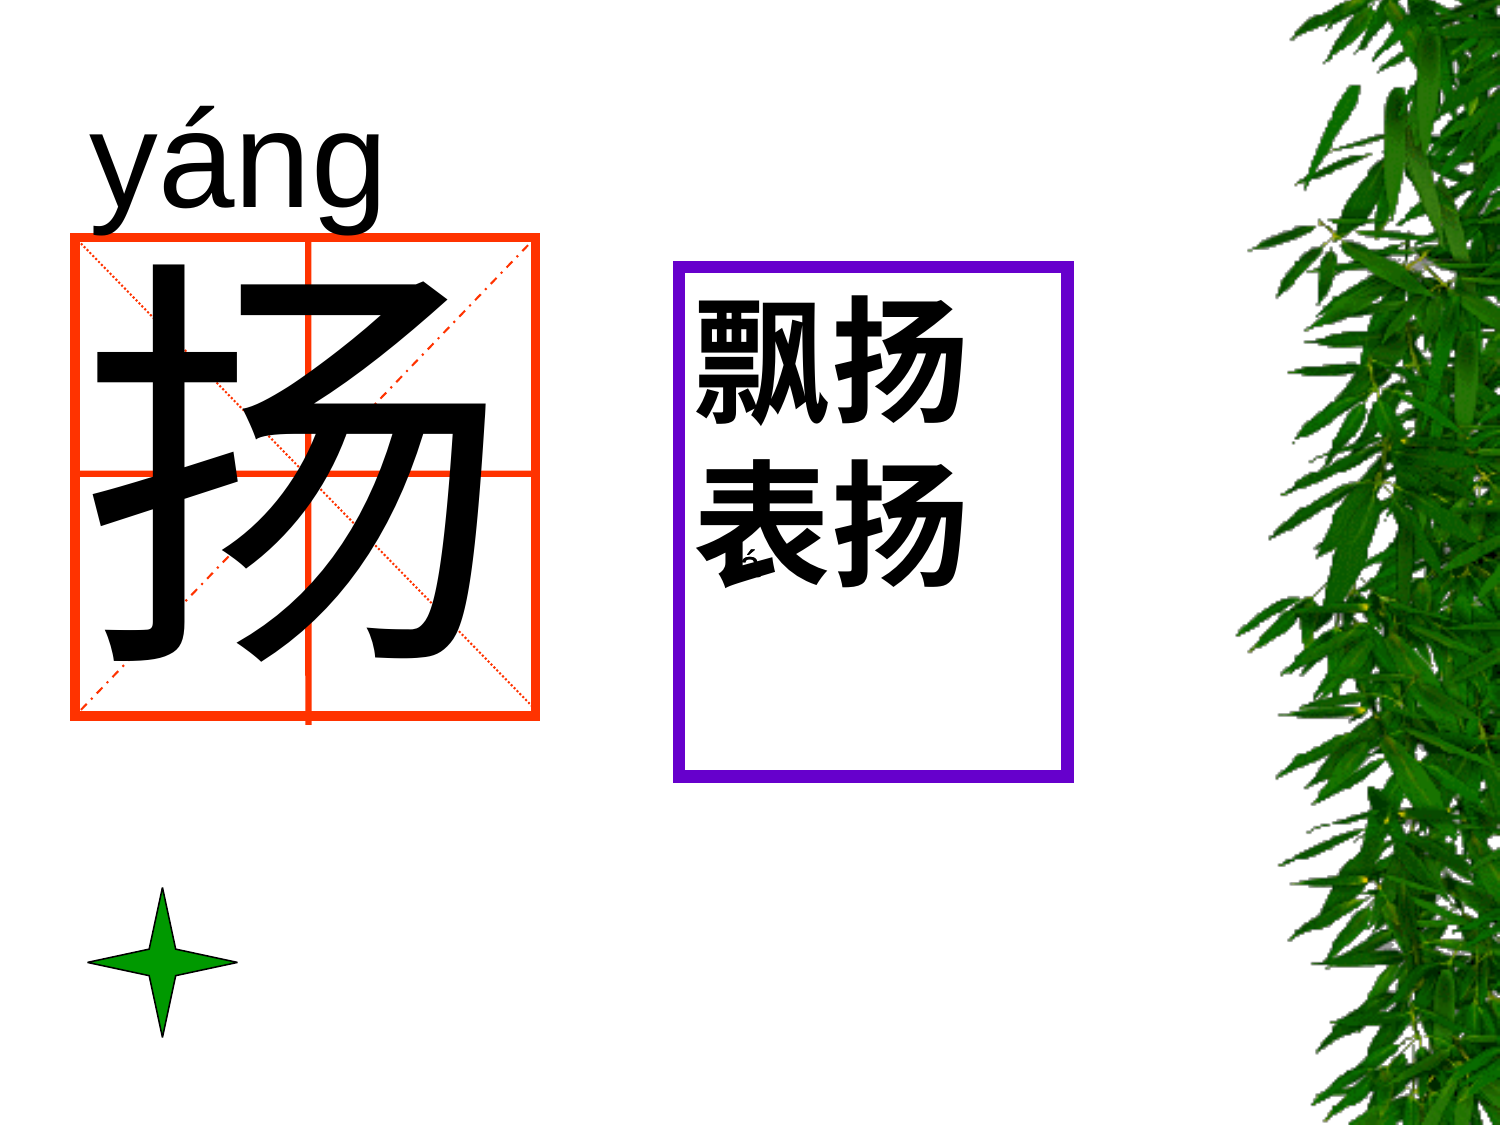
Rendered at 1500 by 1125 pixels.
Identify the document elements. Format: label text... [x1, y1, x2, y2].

picture [1206, 0, 1500, 1125]
text_box [87, 887, 238, 1038]
text_box 飘扬 表扬 [679, 267, 1068, 777]
text_box 扬 [62, 187, 526, 723]
text_box yáng [74, 62, 512, 187]
text_box á [724, 532, 776, 593]
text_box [74, 237, 536, 723]
